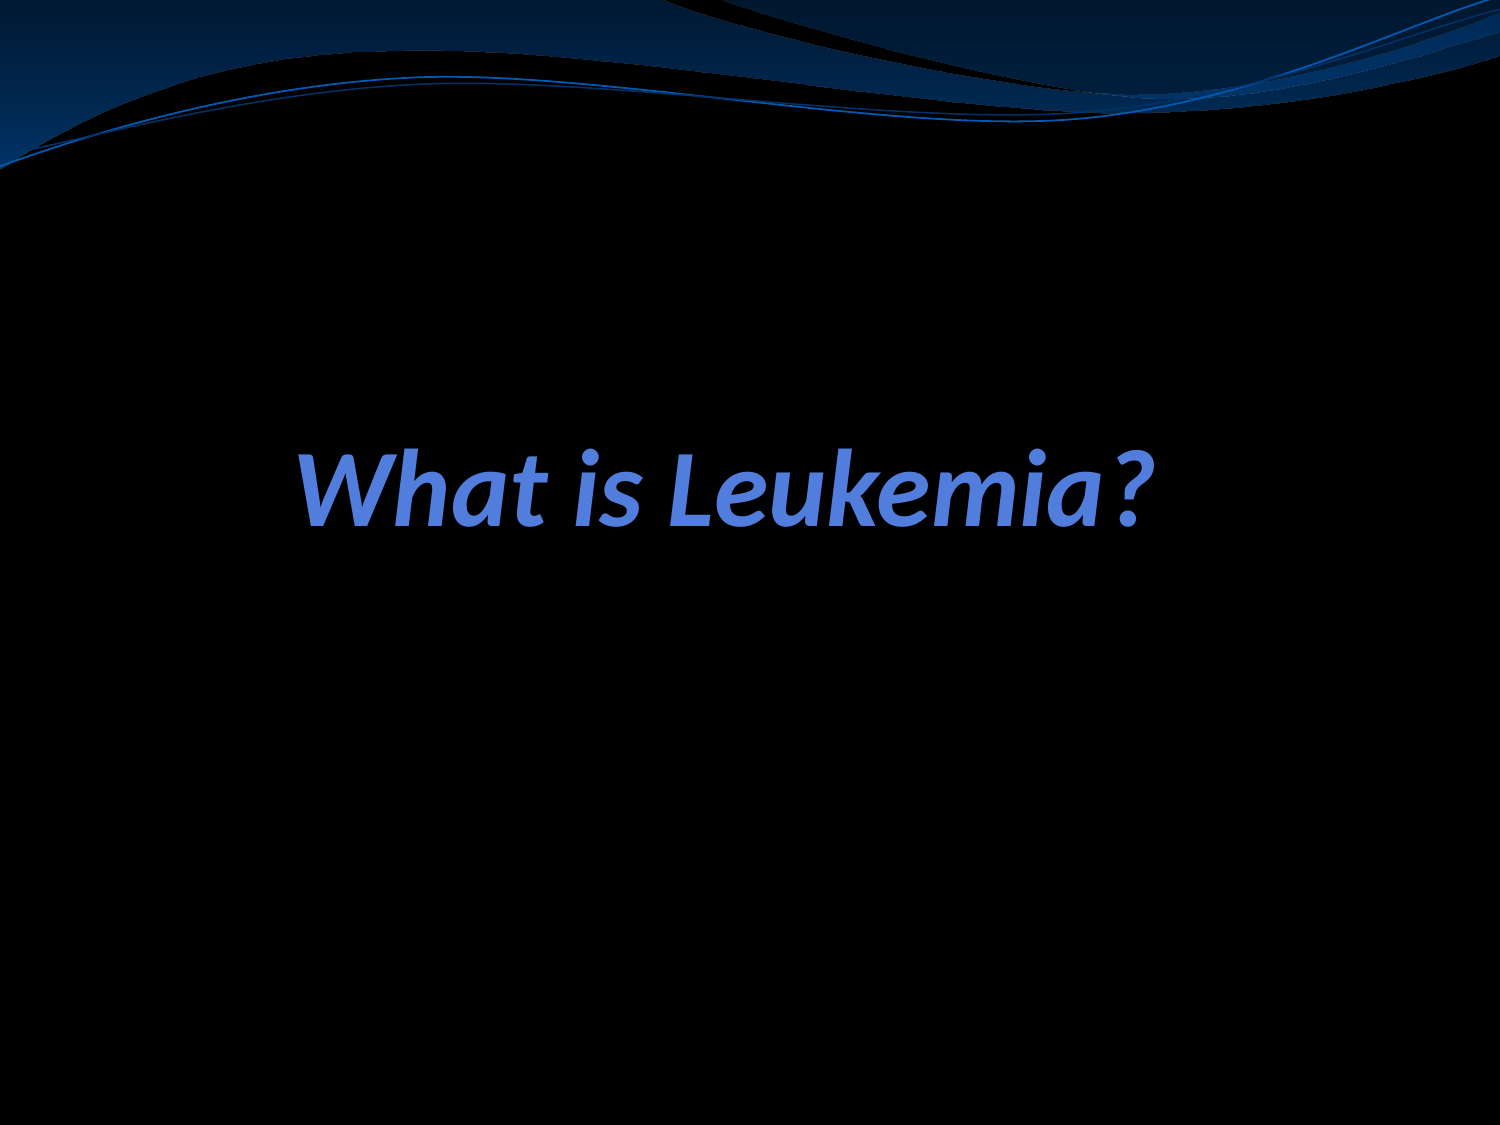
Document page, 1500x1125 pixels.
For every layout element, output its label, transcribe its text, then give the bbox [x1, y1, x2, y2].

title What is Leukemia? [87, 324, 1363, 549]
